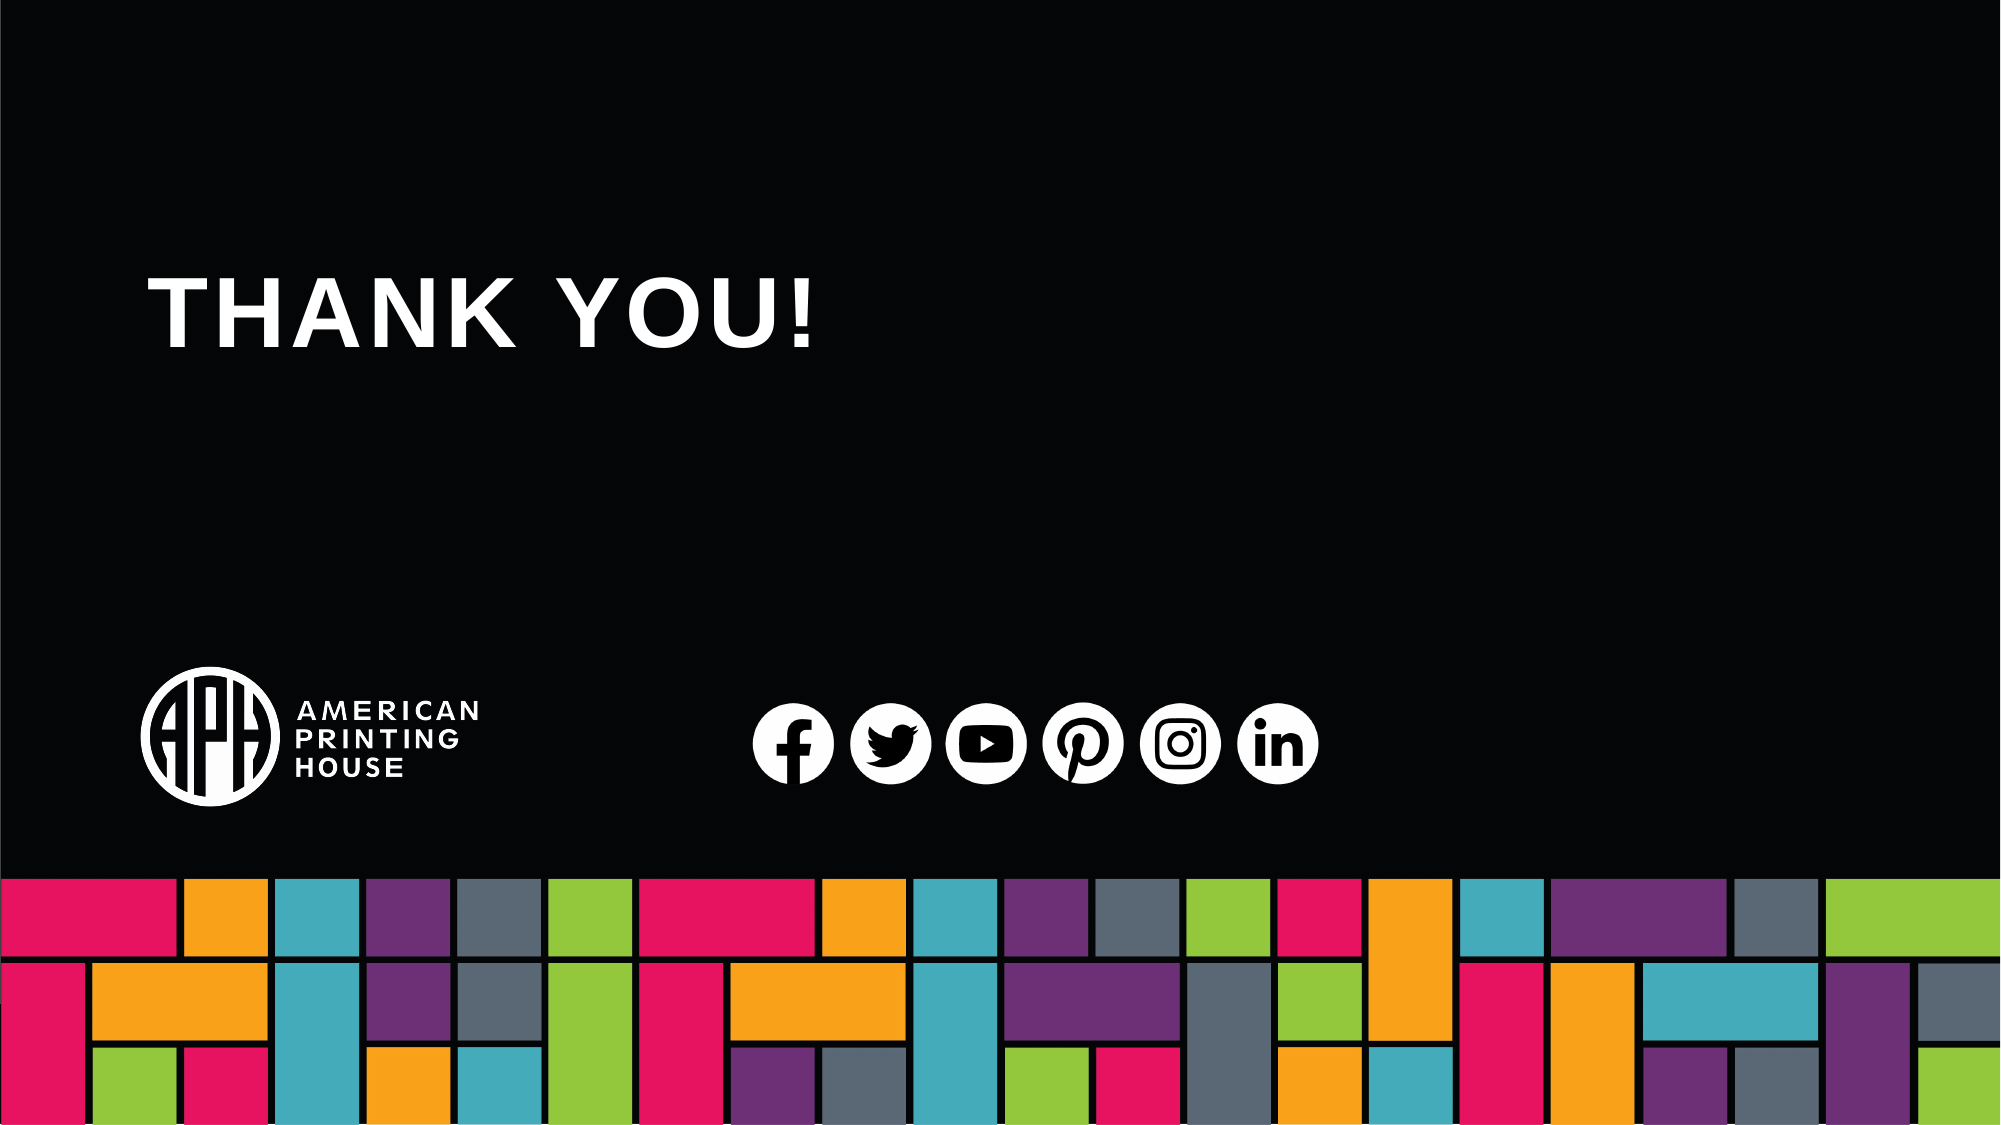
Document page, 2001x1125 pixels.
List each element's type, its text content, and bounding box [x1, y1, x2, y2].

picture [0, 0, 2001, 1125]
title THANK YOU! [132, 253, 1451, 382]
